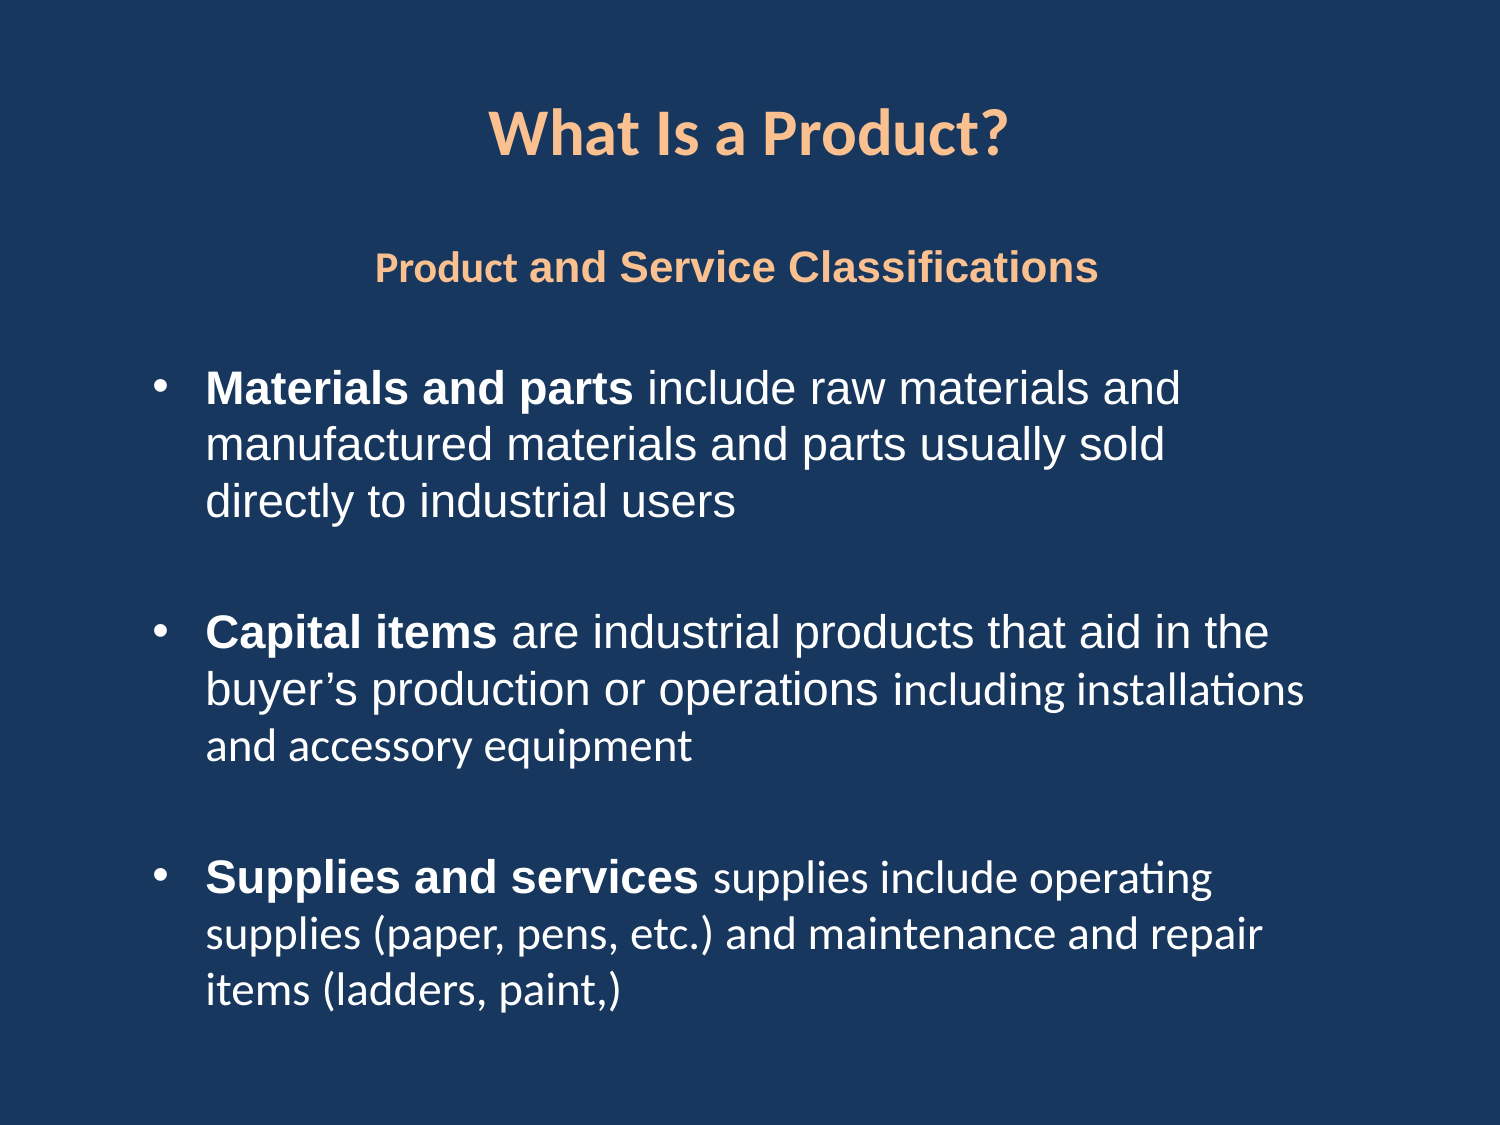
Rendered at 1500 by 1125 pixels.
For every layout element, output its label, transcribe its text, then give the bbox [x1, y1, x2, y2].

list Product and Service Classifications [150, 237, 1325, 300]
list Materials and parts include raw materials and manufactured materials and parts usually sold directly to industrial users Capital items are industrial products that aid in the buyer’s production or operations including installations and accessory equipment Supplies and services supplies include operating supplies (paper, pens, etc.) and maintenance and repair items (ladders, paint,) [137, 350, 1325, 1025]
title What Is a Product? [112, 37, 1388, 225]
